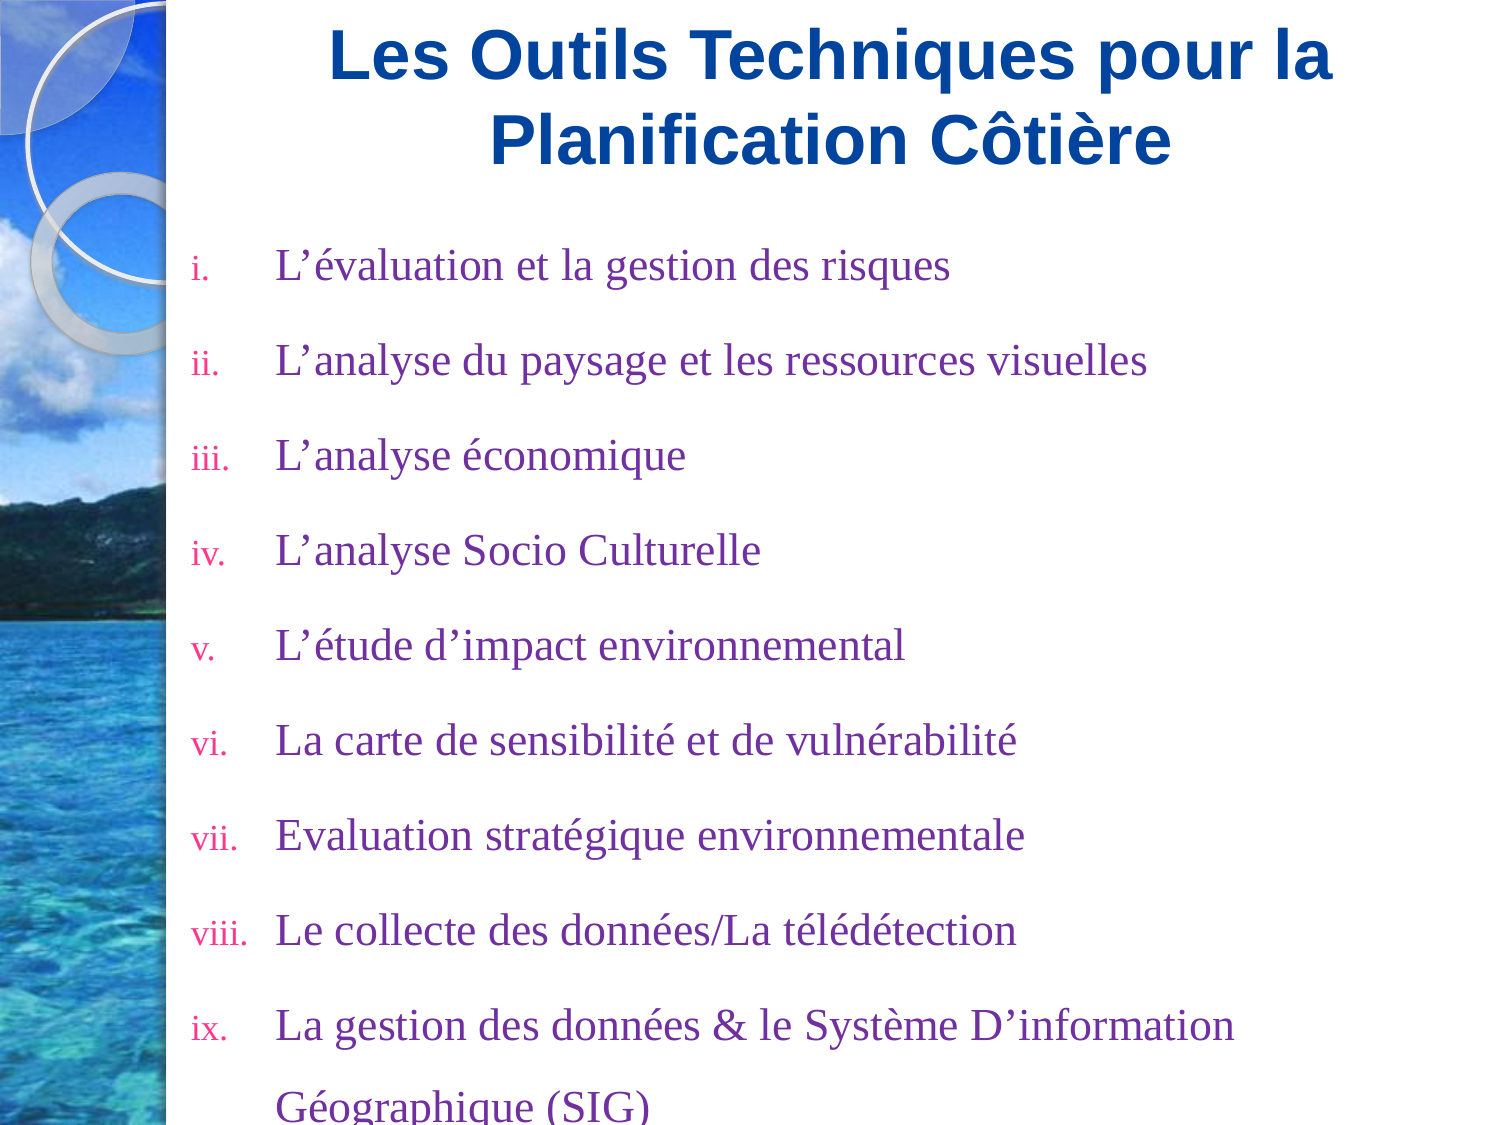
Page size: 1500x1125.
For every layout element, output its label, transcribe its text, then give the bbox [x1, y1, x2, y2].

picture [53, 240, 160, 332]
picture [62, 195, 160, 280]
picture [32, 13, 160, 207]
picture [0, 134, 166, 1125]
list L’évaluation et la gestion des risques L’analyse du paysage et les ressources visuelles L’analyse économique L’analyse Socio Culturelle L’étude d’impact environnemental La carte de sensibilité et de vulnérabilité Evaluation stratégique environnementale Le collecte des données/La télédétection La gestion des données & le Système D’information Géographique (SIG) [162, 200, 1500, 988]
picture [136, 0, 162, 4]
title Les Outils Techniques pour la Planification Côtière [162, 0, 1500, 188]
